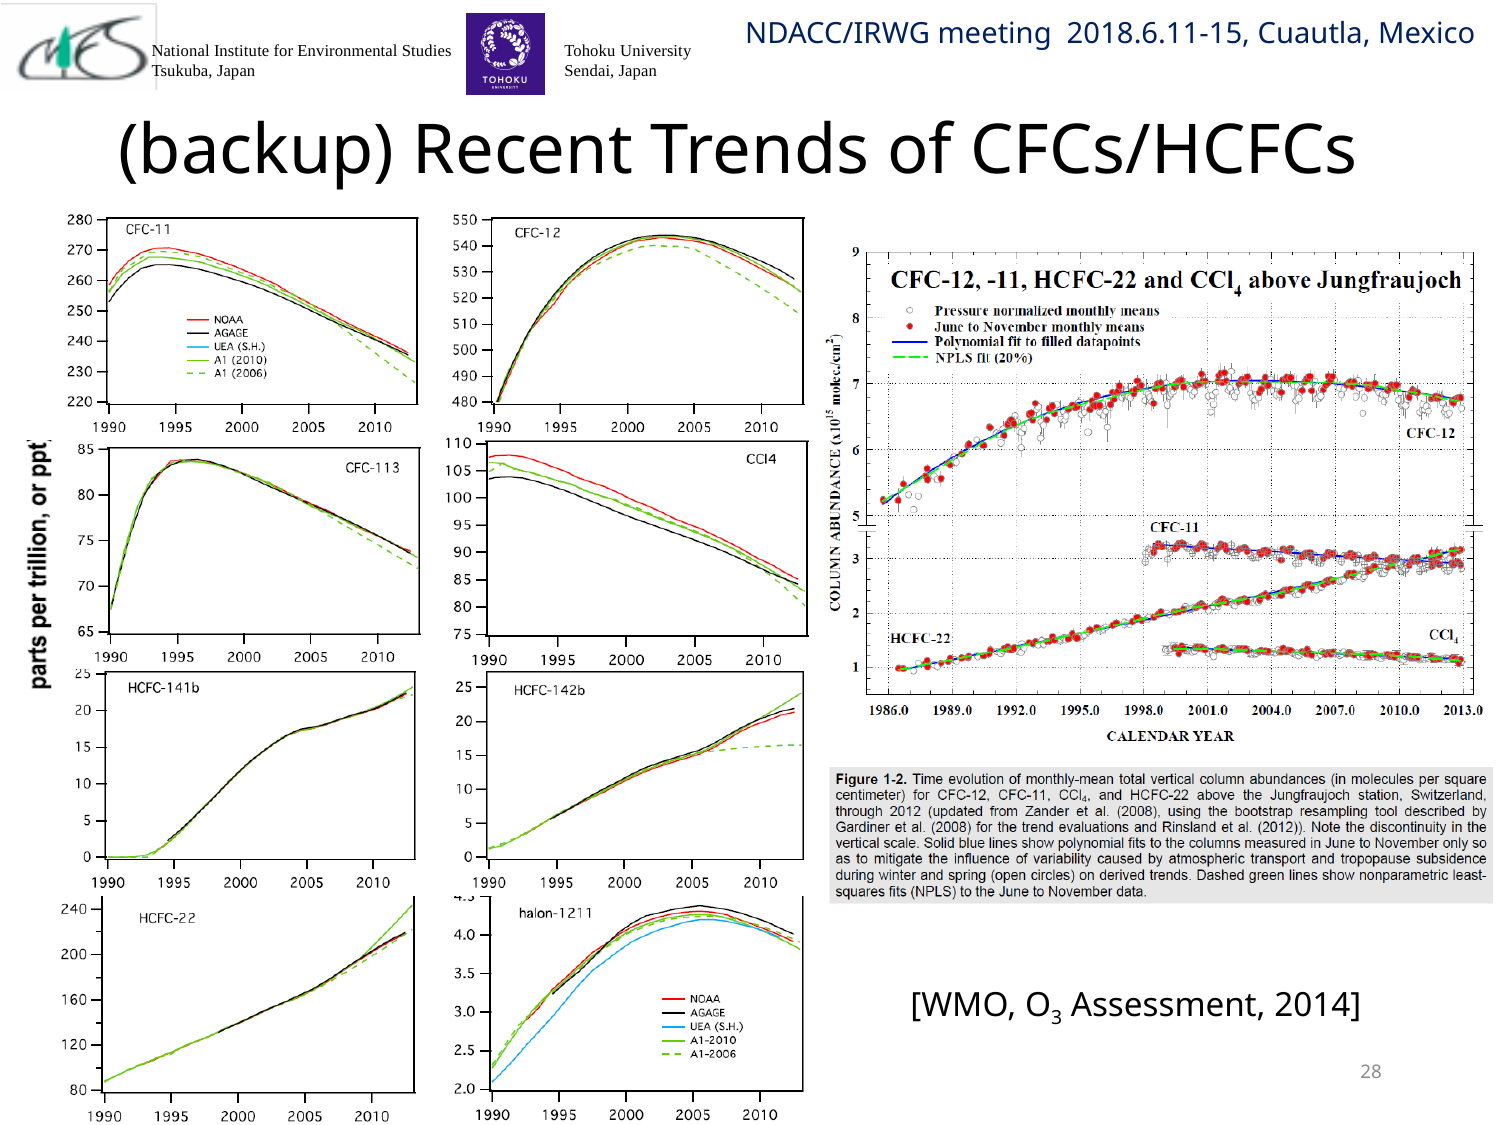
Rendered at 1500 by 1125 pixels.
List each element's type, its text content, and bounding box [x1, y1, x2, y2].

picture [826, 763, 1495, 907]
picture [1, 2, 160, 90]
picture [824, 243, 1487, 744]
slide_number 28 [1059, 1042, 1397, 1103]
picture [466, 13, 545, 94]
text_box [WMO, O3 Assessment, 2014] [895, 975, 1377, 1036]
title (backup) Recent Trends of CFCs/HCFCs [103, 94, 1397, 209]
picture [21, 208, 815, 1125]
